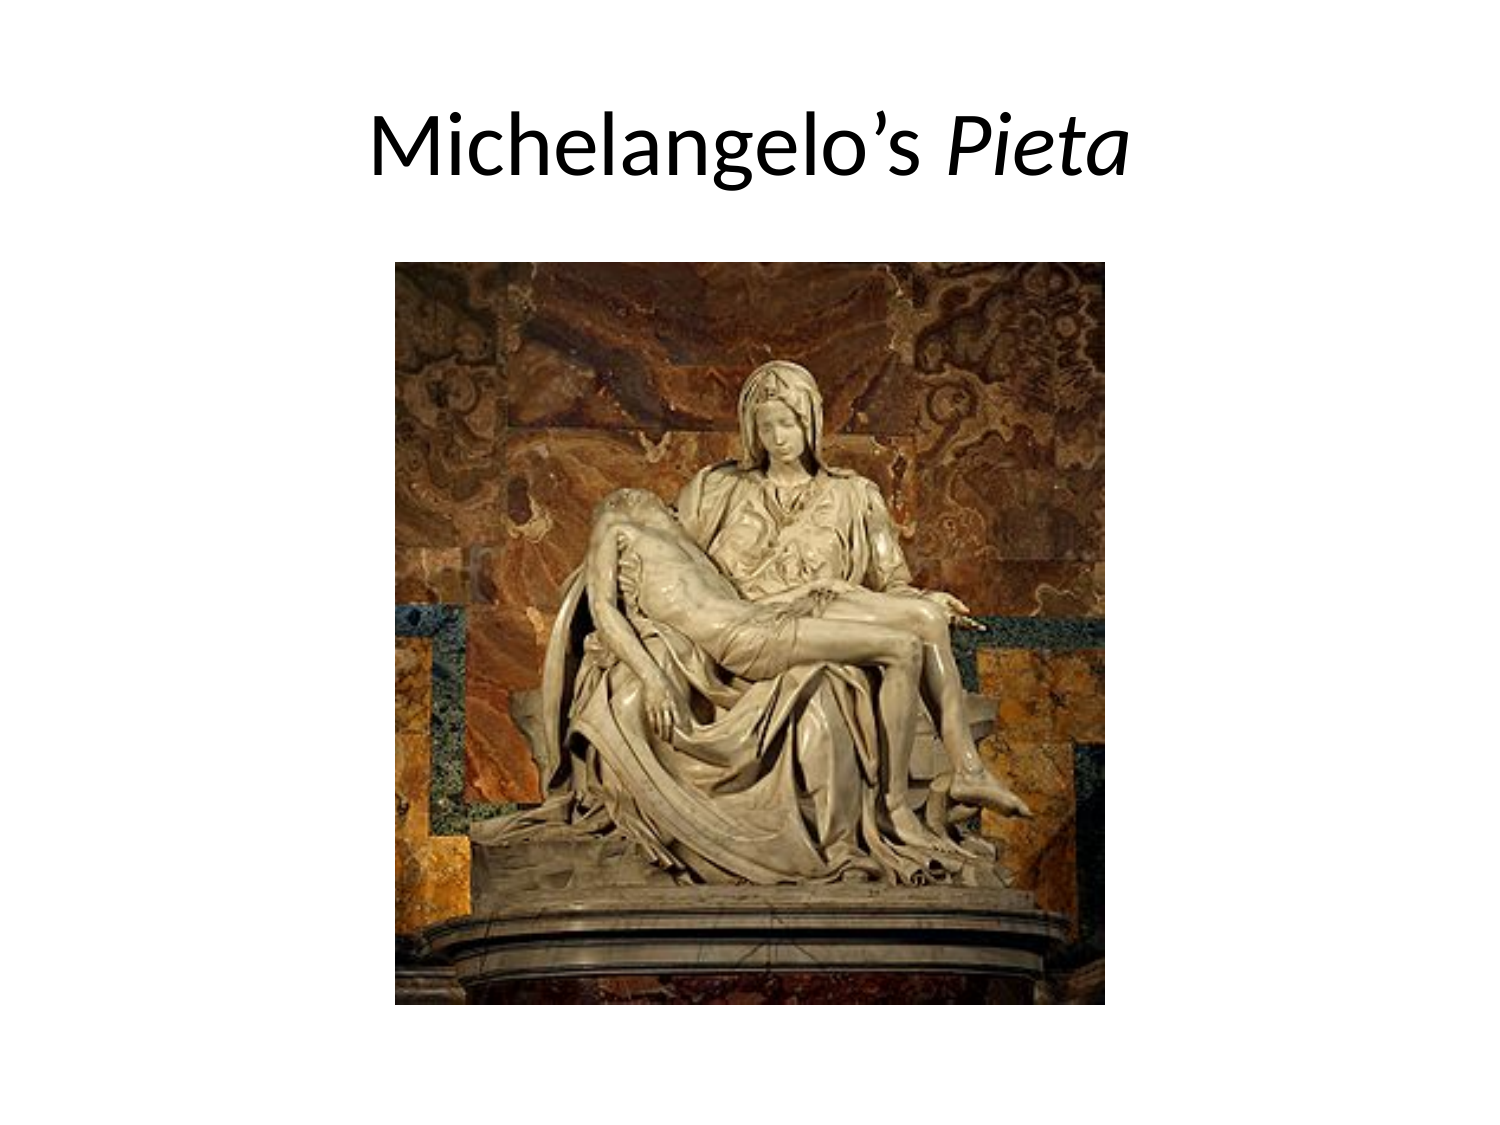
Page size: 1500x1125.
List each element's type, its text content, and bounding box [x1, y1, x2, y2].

title Michelangelo’s Pieta [75, 45, 1425, 233]
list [74, 262, 1426, 1006]
